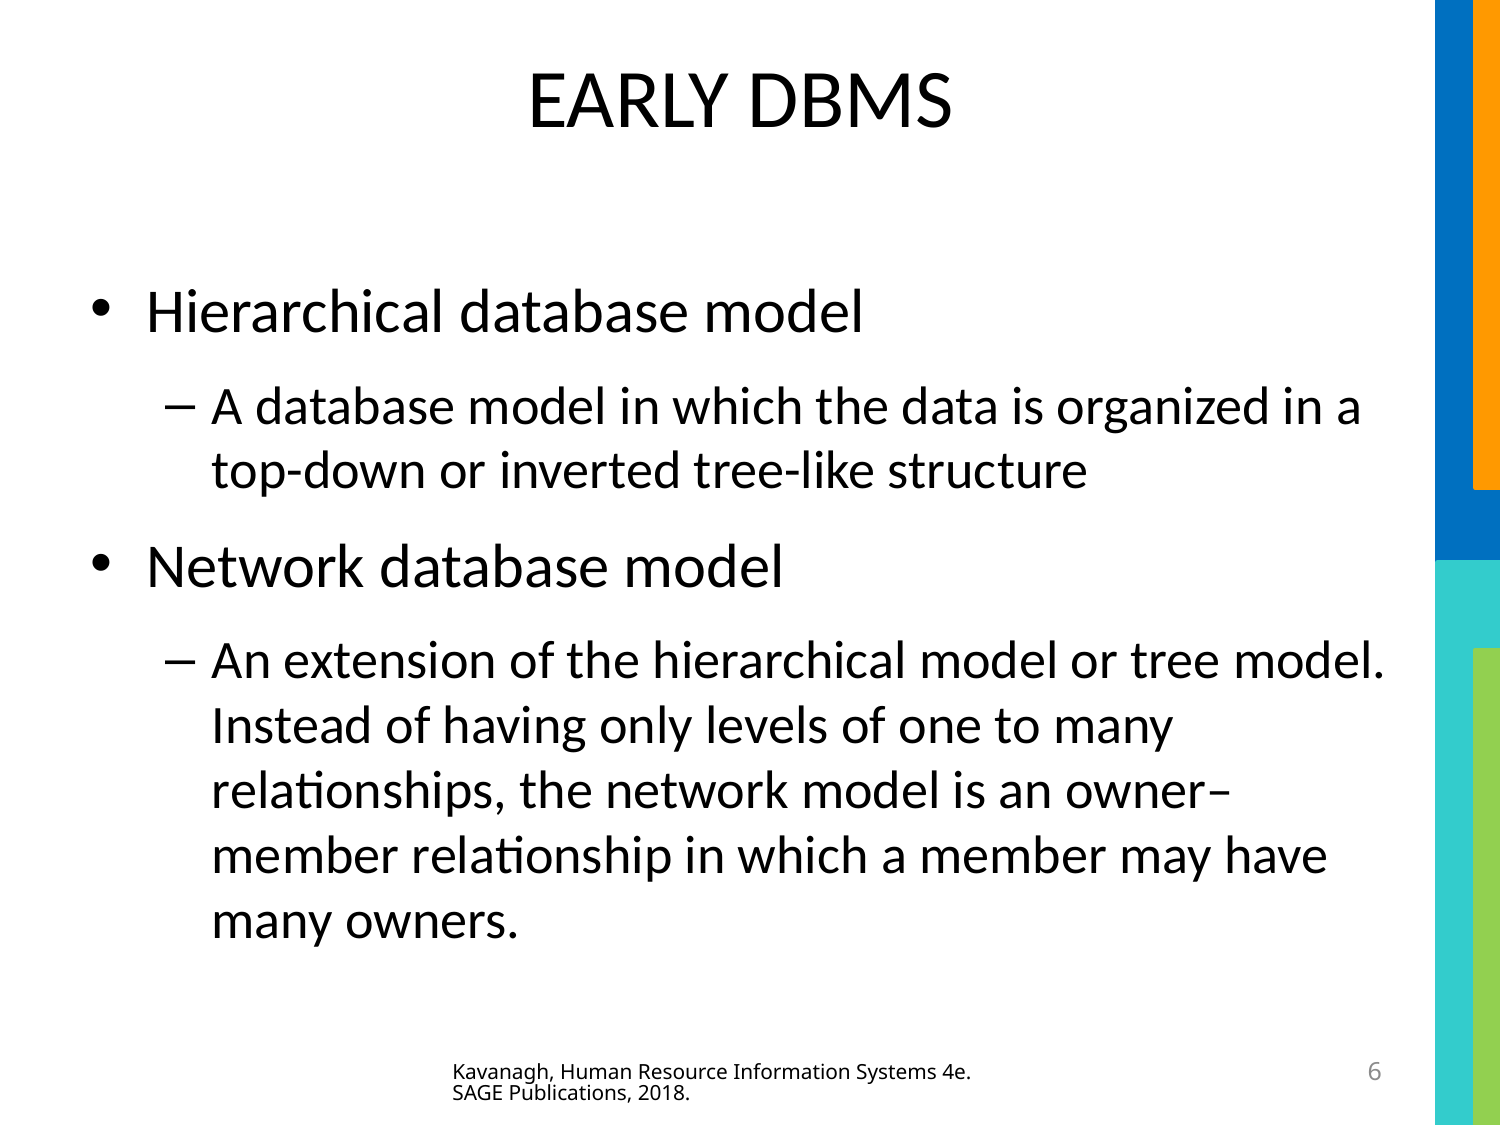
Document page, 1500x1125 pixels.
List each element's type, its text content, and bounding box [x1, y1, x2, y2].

title EARLY DBMS [75, 0, 1425, 188]
slide_number 6 [1059, 1042, 1397, 1103]
footer Kavanagh, Human Resource Information Systems 4e. SAGE Publications, 2018. [437, 1042, 1004, 1103]
list Hierarchical database model A database model in which the data is organized in a top-down or inverted tree-like structure Network database model An extension of the hierarchical model or tree model. Instead of having only levels of one to many relationships, the network model is an owner–member relationship in which a member may have many owners. [75, 262, 1425, 1005]
